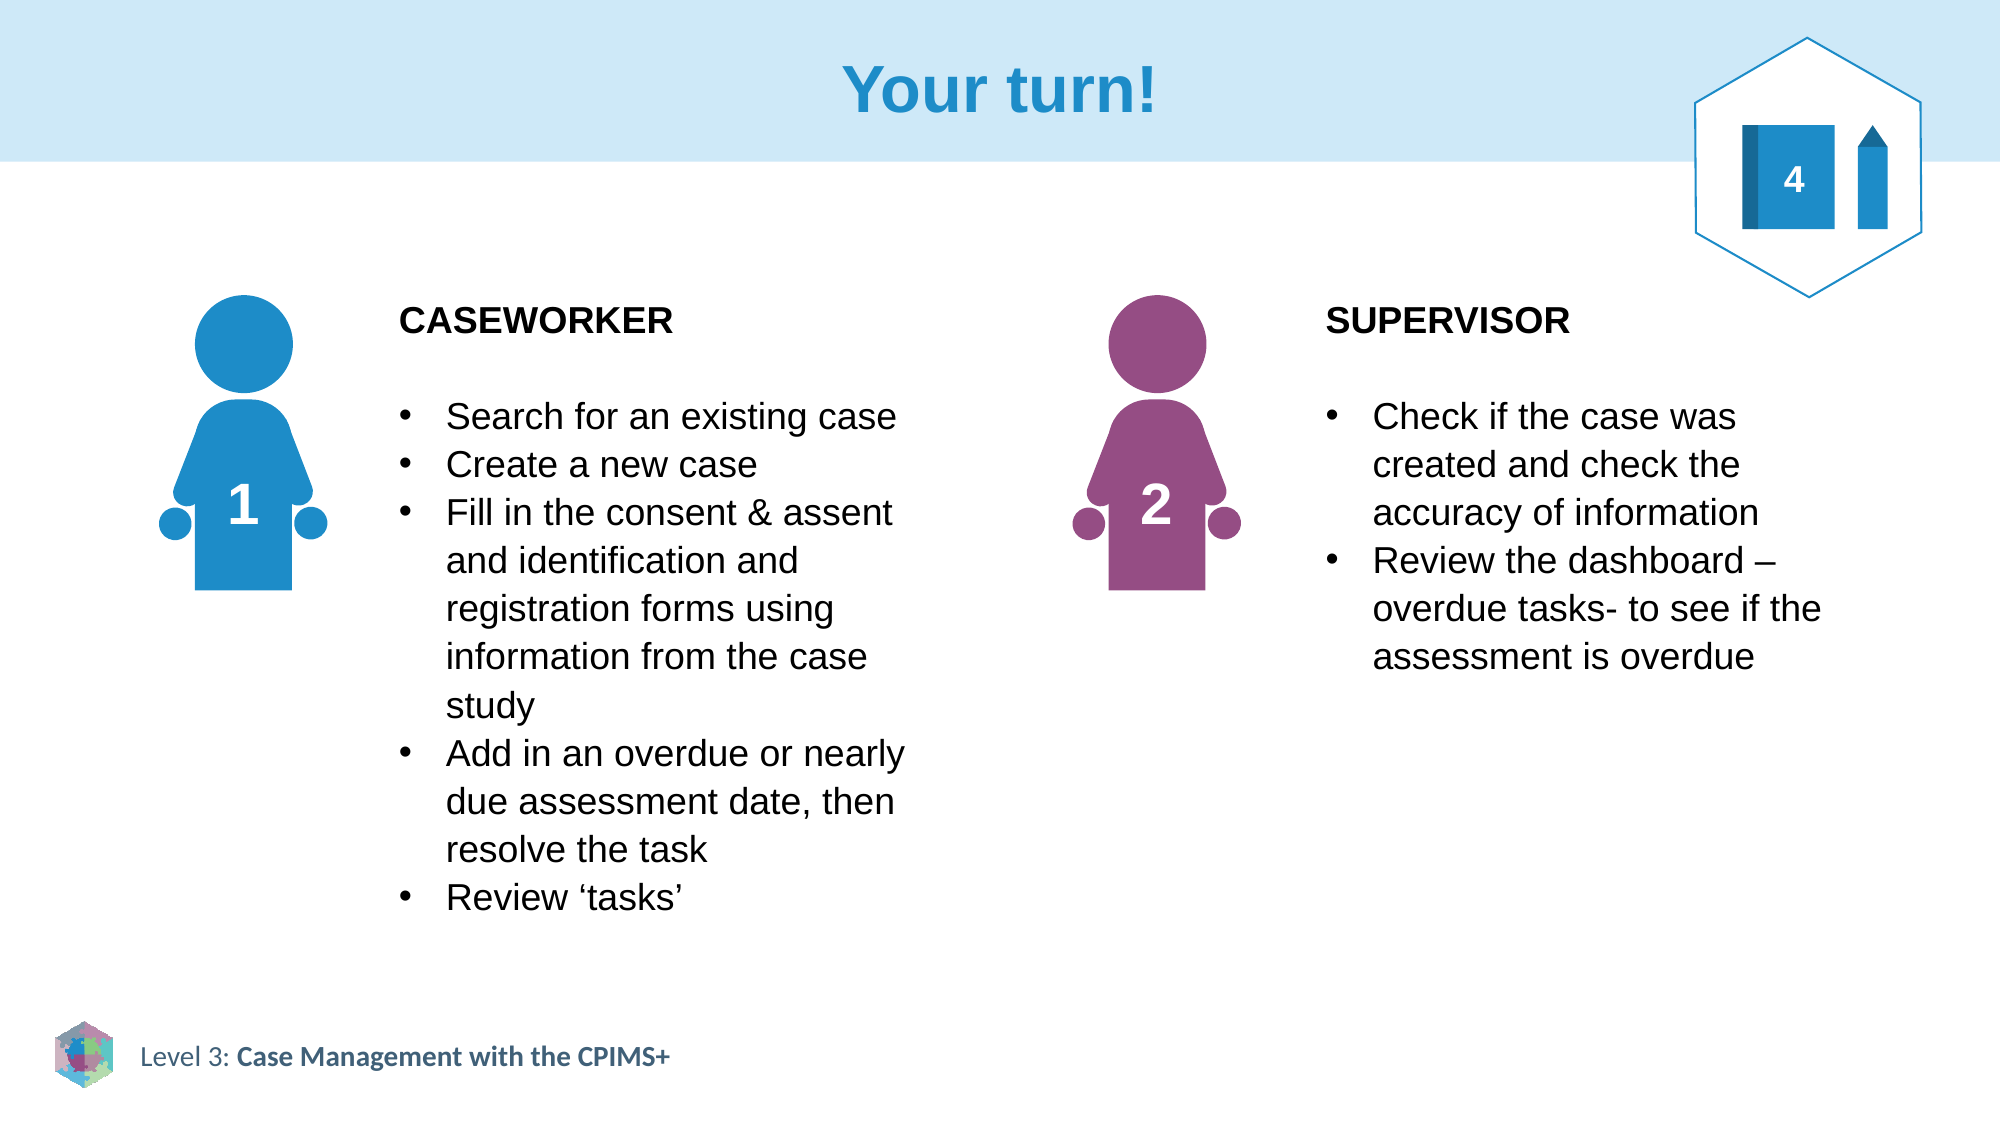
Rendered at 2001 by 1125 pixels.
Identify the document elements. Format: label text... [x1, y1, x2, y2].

title Your turn! [137, 19, 1863, 163]
picture [55, 1021, 113, 1088]
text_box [1677, 55, 1939, 280]
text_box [1078, 295, 1235, 591]
text_box SUPERVISOR Check if the case was created and check the accuracy of information Review the dashboard –overdue tasks- to see if the assessment is overdue [1310, 285, 1860, 685]
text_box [165, 295, 322, 591]
text_box CASEWORKER Search for an existing case Create a new case Fill in the consent & assent and identification and registration forms using information from the case study Add in an overdue or nearly due assessment date, then resolve the task Review ‘tasks’ [384, 285, 934, 926]
